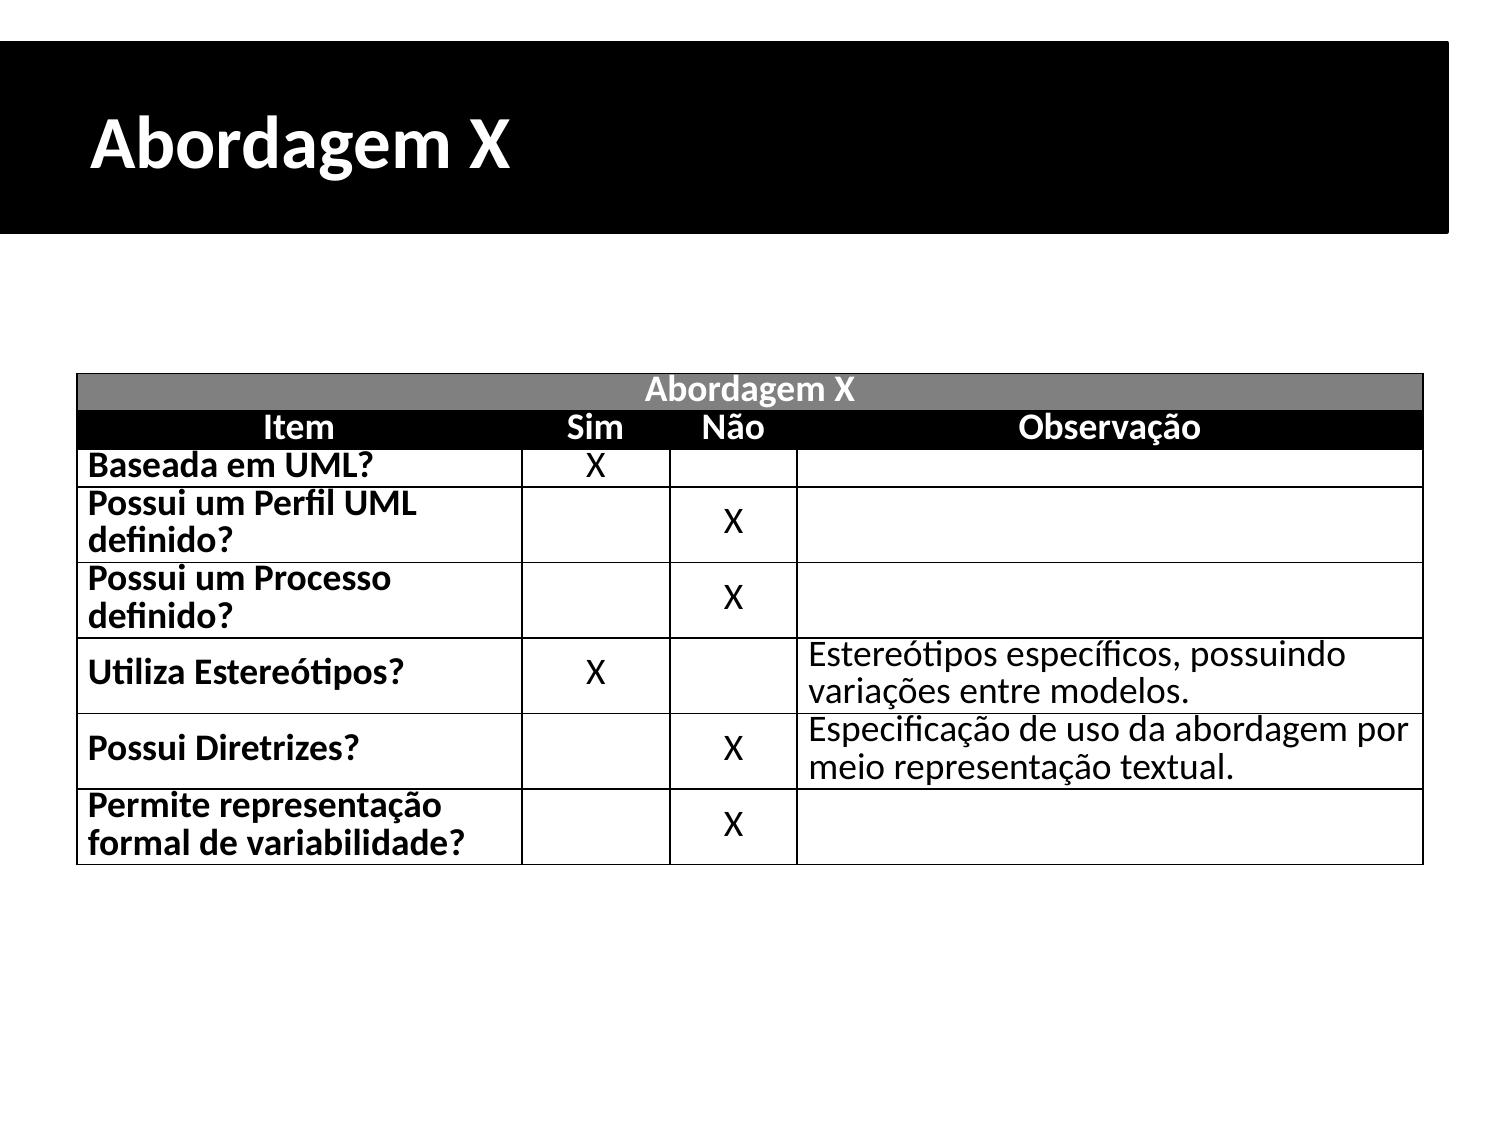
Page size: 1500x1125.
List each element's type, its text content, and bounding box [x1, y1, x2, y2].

table_cell [798, 488, 1422, 562]
table_cell [798, 563, 1422, 637]
table_cell Especificação de uso da abordagem por meio representação textual. [798, 714, 1422, 788]
table_cell Observação [798, 412, 1422, 448]
table_cell [798, 450, 1422, 486]
table_cell Possui Diretrizes? [78, 714, 521, 788]
title Abordagem X [75, 45, 1425, 233]
table_cell X [523, 450, 669, 486]
table_cell [523, 563, 669, 637]
table_cell Item [78, 412, 521, 448]
table_cell [671, 639, 796, 713]
table_cell X [671, 714, 796, 788]
table_cell Utiliza Estereótipos? [78, 639, 521, 713]
table_cell Estereótipos específicos, possuindo variações entre modelos. [798, 639, 1422, 713]
table_cell [671, 450, 796, 486]
table_cell X [523, 639, 669, 713]
table_cell Baseada em UML? [78, 450, 521, 486]
table_cell Sim [523, 412, 669, 448]
table_cell [523, 790, 669, 864]
table_cell [523, 488, 669, 562]
table_cell X [671, 790, 796, 864]
table_cell Possui um Processo definido? [78, 563, 521, 637]
table_cell [798, 790, 1422, 864]
text_box [0, 41, 1449, 234]
table_header Abordagem X [78, 374, 1422, 410]
table_cell Não [671, 412, 796, 448]
table_cell X [671, 563, 796, 637]
table_cell X [671, 488, 796, 562]
table_cell Permite representação formal de variabilidade? [78, 790, 521, 864]
table_cell Possui um Perfil UML definido? [78, 488, 521, 562]
table_cell [523, 714, 669, 788]
